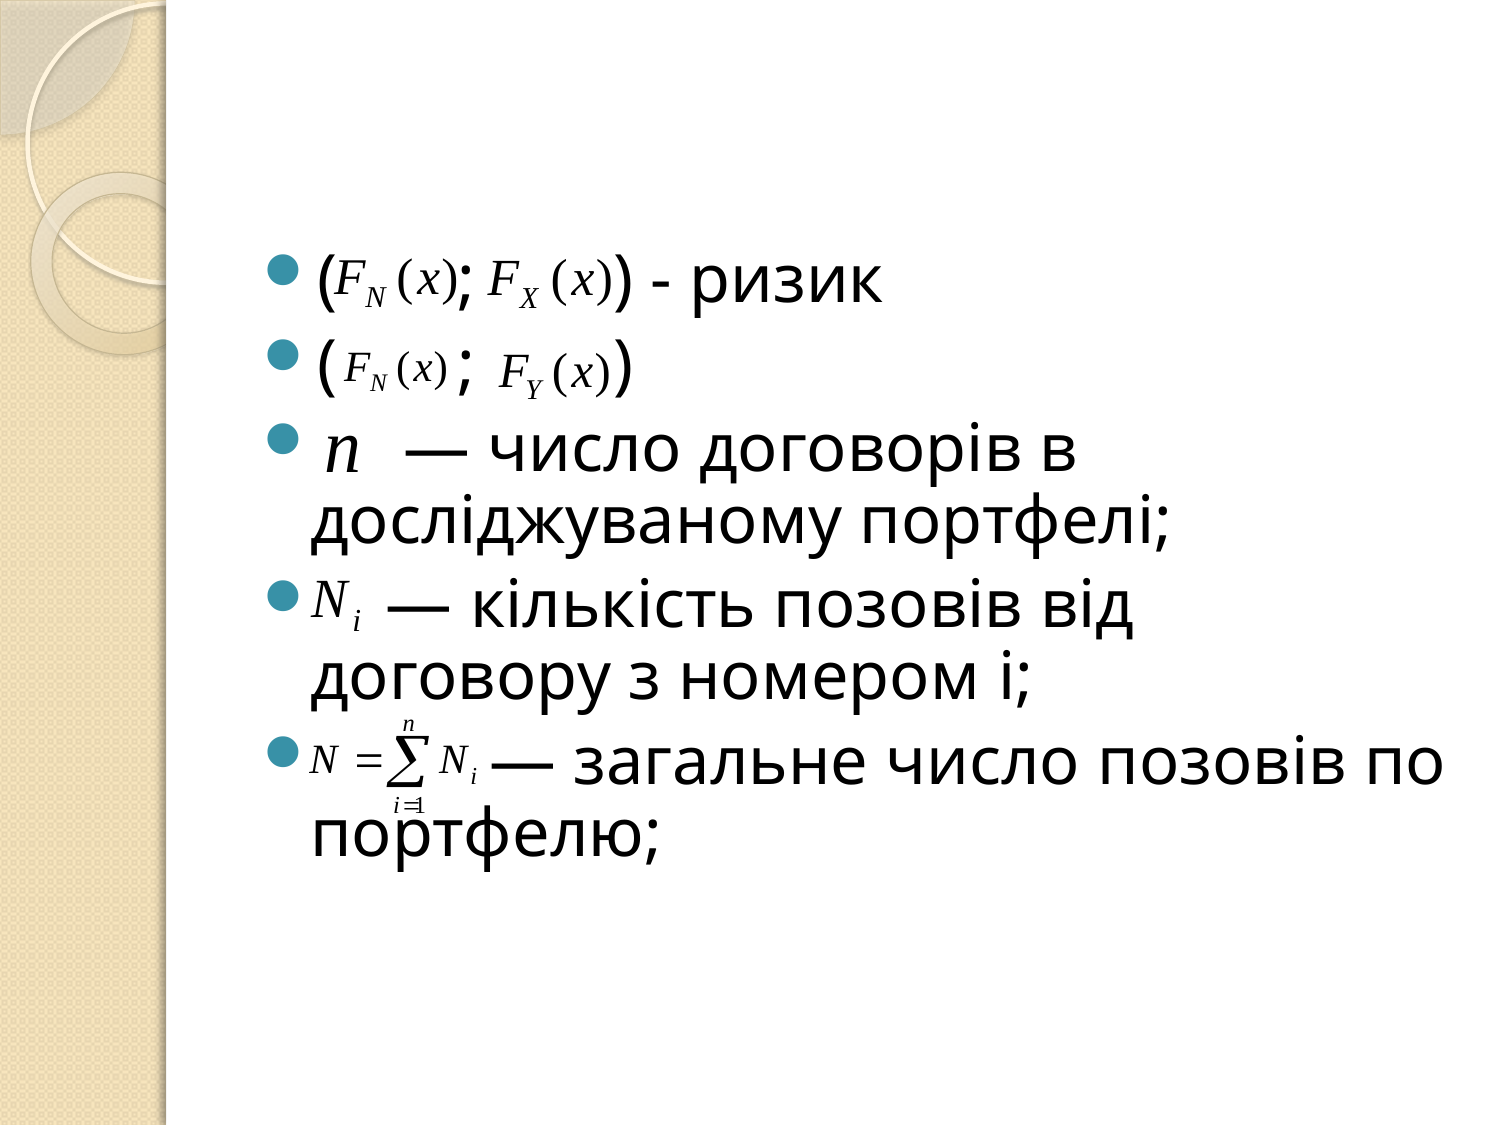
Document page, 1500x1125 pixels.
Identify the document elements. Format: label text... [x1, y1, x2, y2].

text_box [478, 243, 621, 318]
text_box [489, 337, 621, 408]
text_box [300, 703, 491, 823]
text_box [312, 420, 375, 492]
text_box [336, 337, 455, 403]
list ( ; ) - ризик ( ; ) — число договорів в досліджуваному портфелі; — кількість позовів від договору з номером i; — загальне число позовів по портфелю; [235, 545, 1466, 550]
list ( ; ) - ризик ( ; ) — число договорів в досліджуваному портфелі; — кількість позовів від договору з номером i; — загальне число позовів по портфелю; [235, 551, 1466, 1025]
list ( ; ) - ризик ( ; ) — число договорів в досліджуваному портфелі; — кількість позовів від договору з номером i; — загальне число позовів по портфелю; [235, 237, 1466, 527]
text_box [300, 562, 374, 646]
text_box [324, 243, 467, 321]
list ( ; ) - ризик ( ; ) — число договорів в досліджуваному портфелі; — кількість позовів від договору з номером i; — загальне число позовів по портфелю; [235, 528, 1466, 543]
